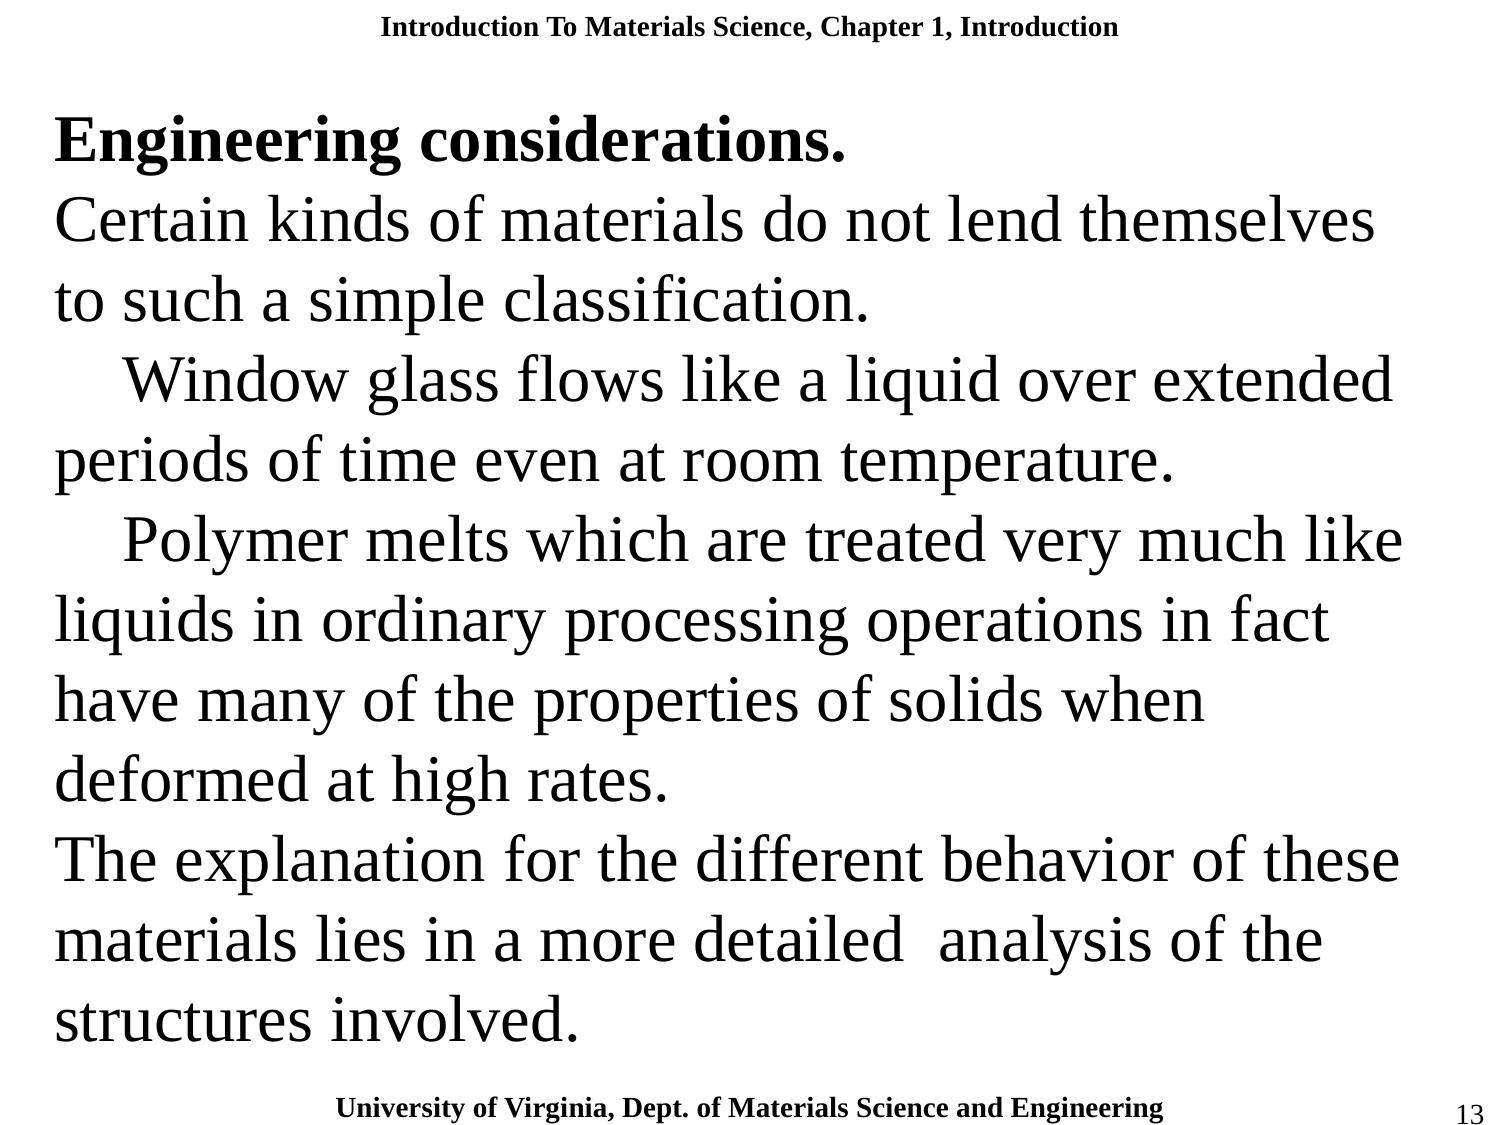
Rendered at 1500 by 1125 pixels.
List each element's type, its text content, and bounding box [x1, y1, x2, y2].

slide_number 13 [1420, 1087, 1500, 1125]
text_box Engineering considerations. Certain kinds of materials do not lend themselves to such a simple classification. 􀀩 Window glass flows like a liquid over extended periods of time even at room temperature. 􀀩 Polymer melts which are treated very much like liquids in ordinary processing operations in fact have many of the properties of solids when deformed at high rates. The explanation for the different behavior of these materials lies in a more detailed analysis of the structures involved. [39, 87, 1452, 1062]
